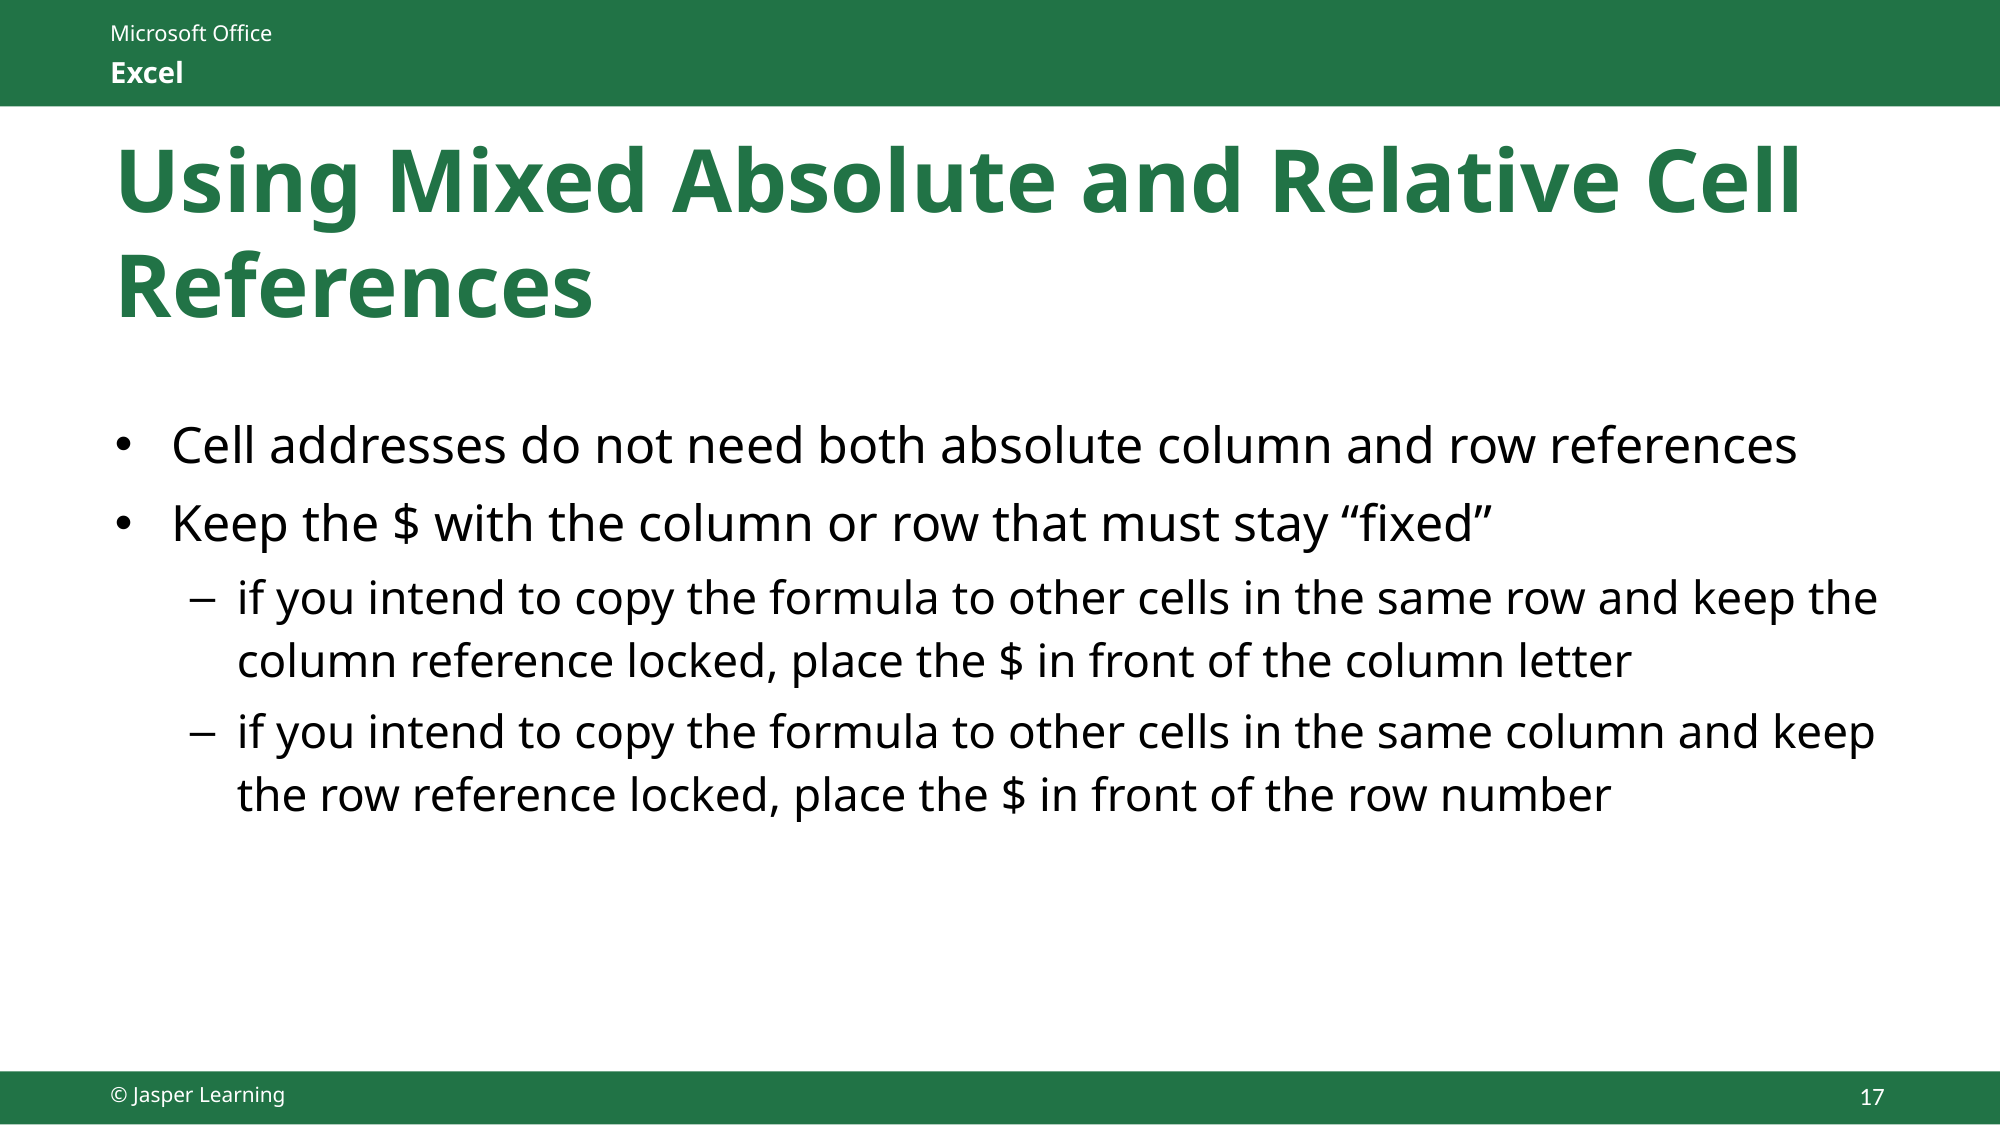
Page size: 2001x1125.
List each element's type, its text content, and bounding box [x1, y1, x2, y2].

slide_number 17 [1433, 1065, 1900, 1125]
title Using Mixed Absolute and Relative Cell References [99, 118, 1920, 343]
list Cell addresses do not need both absolute column and row references Keep the $ with the column or row that must stay “fixed” if you intend to copy the formula to other cells in the same row and keep the column reference locked, place the $ in front of the column letter if you intend to copy the formula to other cells in the same column and keep the row reference locked, place the $ in front of the row number [99, 397, 1900, 1026]
footer © Jasper Learning [95, 1065, 729, 1125]
